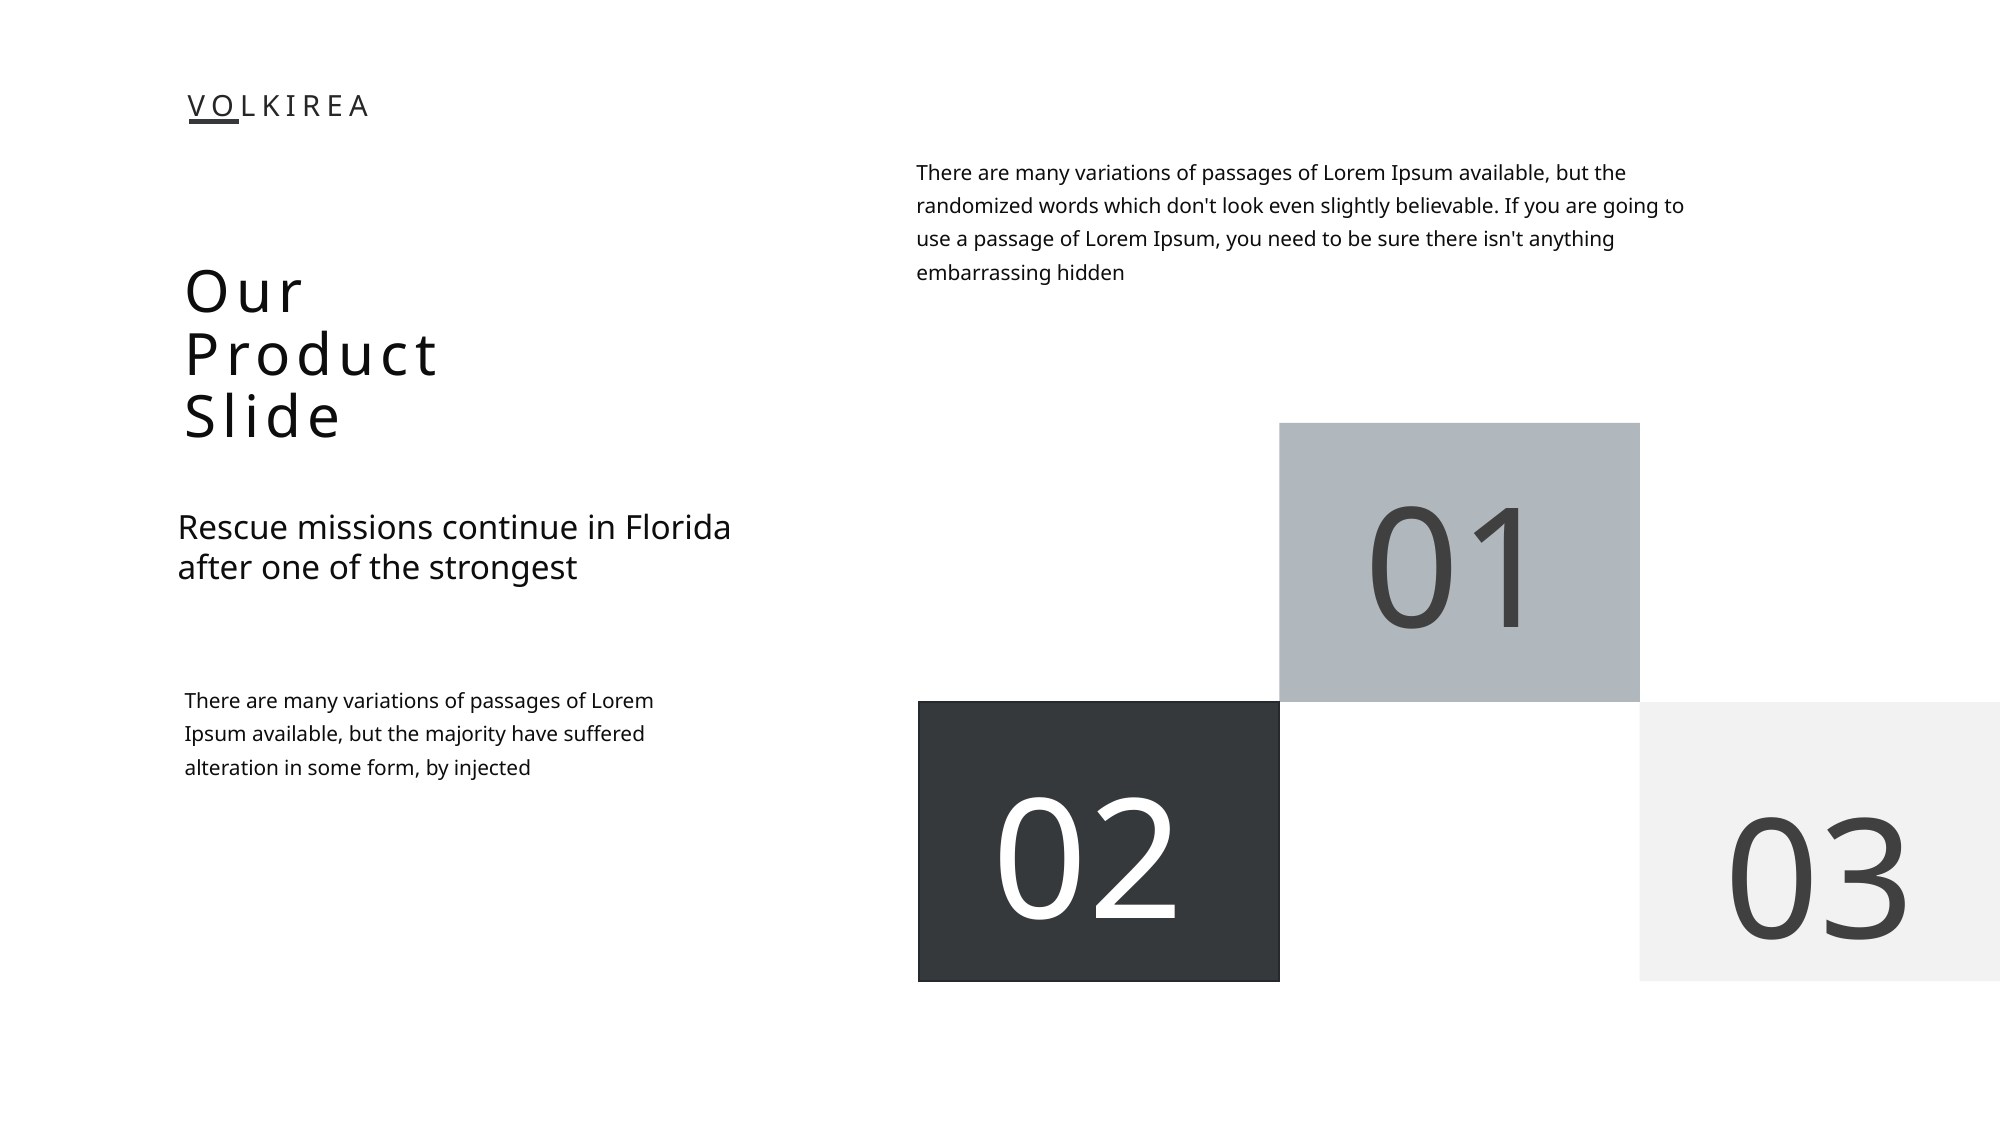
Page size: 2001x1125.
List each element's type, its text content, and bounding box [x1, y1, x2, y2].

picture [919, 422, 2000, 982]
text_box There are many variations of passages of Lorem Ipsum available, but the majority have suffered alteration in some form, by injected [169, 672, 717, 787]
text_box [1280, 422, 1639, 702]
text_box Our Product Slide [169, 254, 669, 457]
text_box 03 [1703, 764, 1937, 979]
text_box 02 [960, 744, 1216, 960]
text_box There are many variations of passages of Lorem Ipsum available, but the randomized words which don't look even slightly believable. If you are going to use a passage of Lorem Ipsum, you need to be sure there isn't anything embarrassing hidden [901, 143, 1704, 292]
text_box [1640, 703, 2000, 982]
text_box 01 [1330, 453, 1589, 669]
text_box Rescue missions continue in Florida after one of the strongest [162, 498, 808, 594]
text_box VOLKIREA [172, 79, 403, 130]
text_box [918, 701, 1279, 982]
